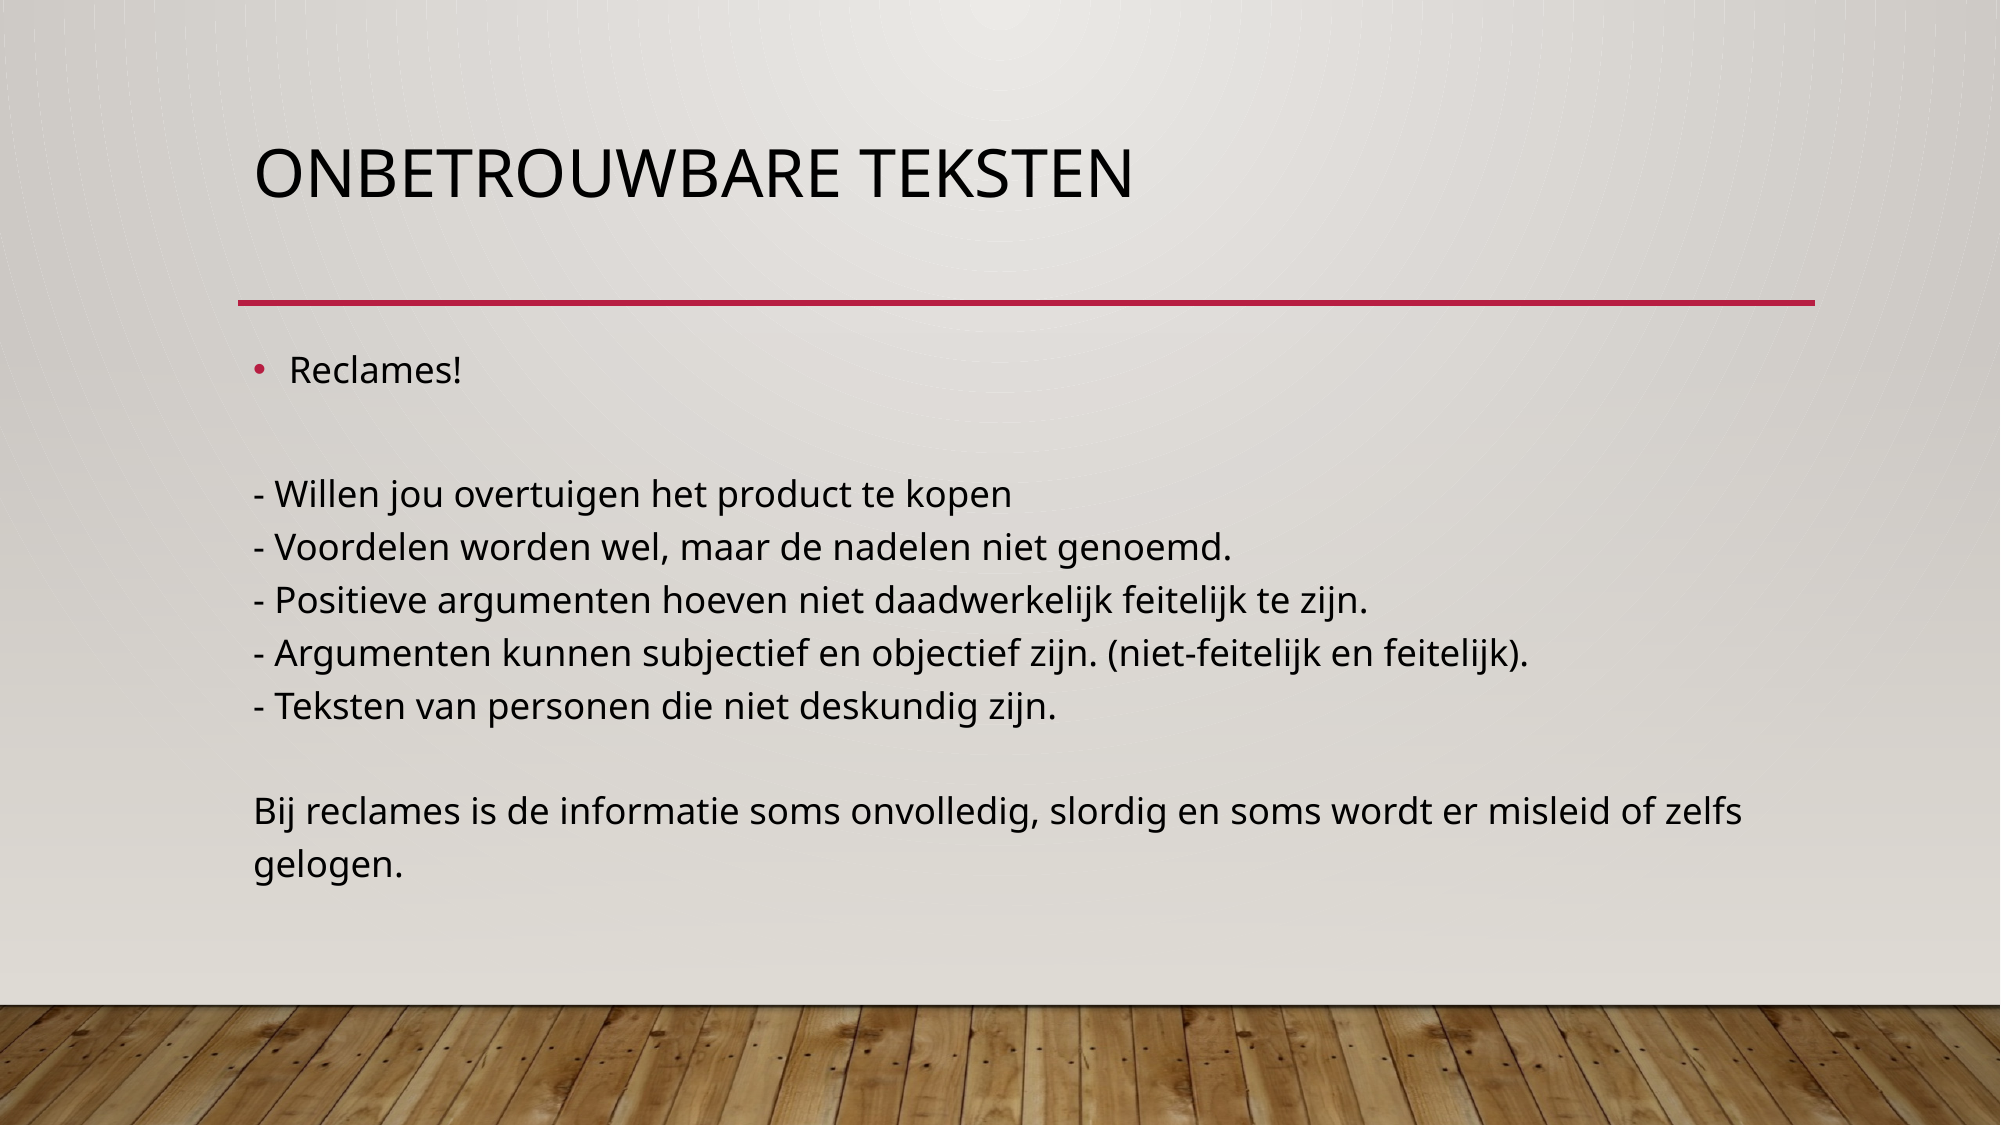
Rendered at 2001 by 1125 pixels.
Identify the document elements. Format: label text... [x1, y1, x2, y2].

picture [0, 1005, 2000, 1125]
title Onbetrouwbare teksten [238, 131, 1814, 305]
list Reclames! - Willen jou overtuigen het product te kopen - Voordelen worden wel, maar de nadelen niet genoemd. - Positieve argumenten hoeven niet daadwerkelijk feitelijk te zijn. - Argumenten kunnen subjectief en objectief zijn. (niet-feitelijk en feitelijk). - Teksten van personen die niet deskundig zijn. Bij reclames is de informatie soms onvolledig, slordig en soms wordt er misleid of zelfs gelogen. [238, 330, 1814, 897]
